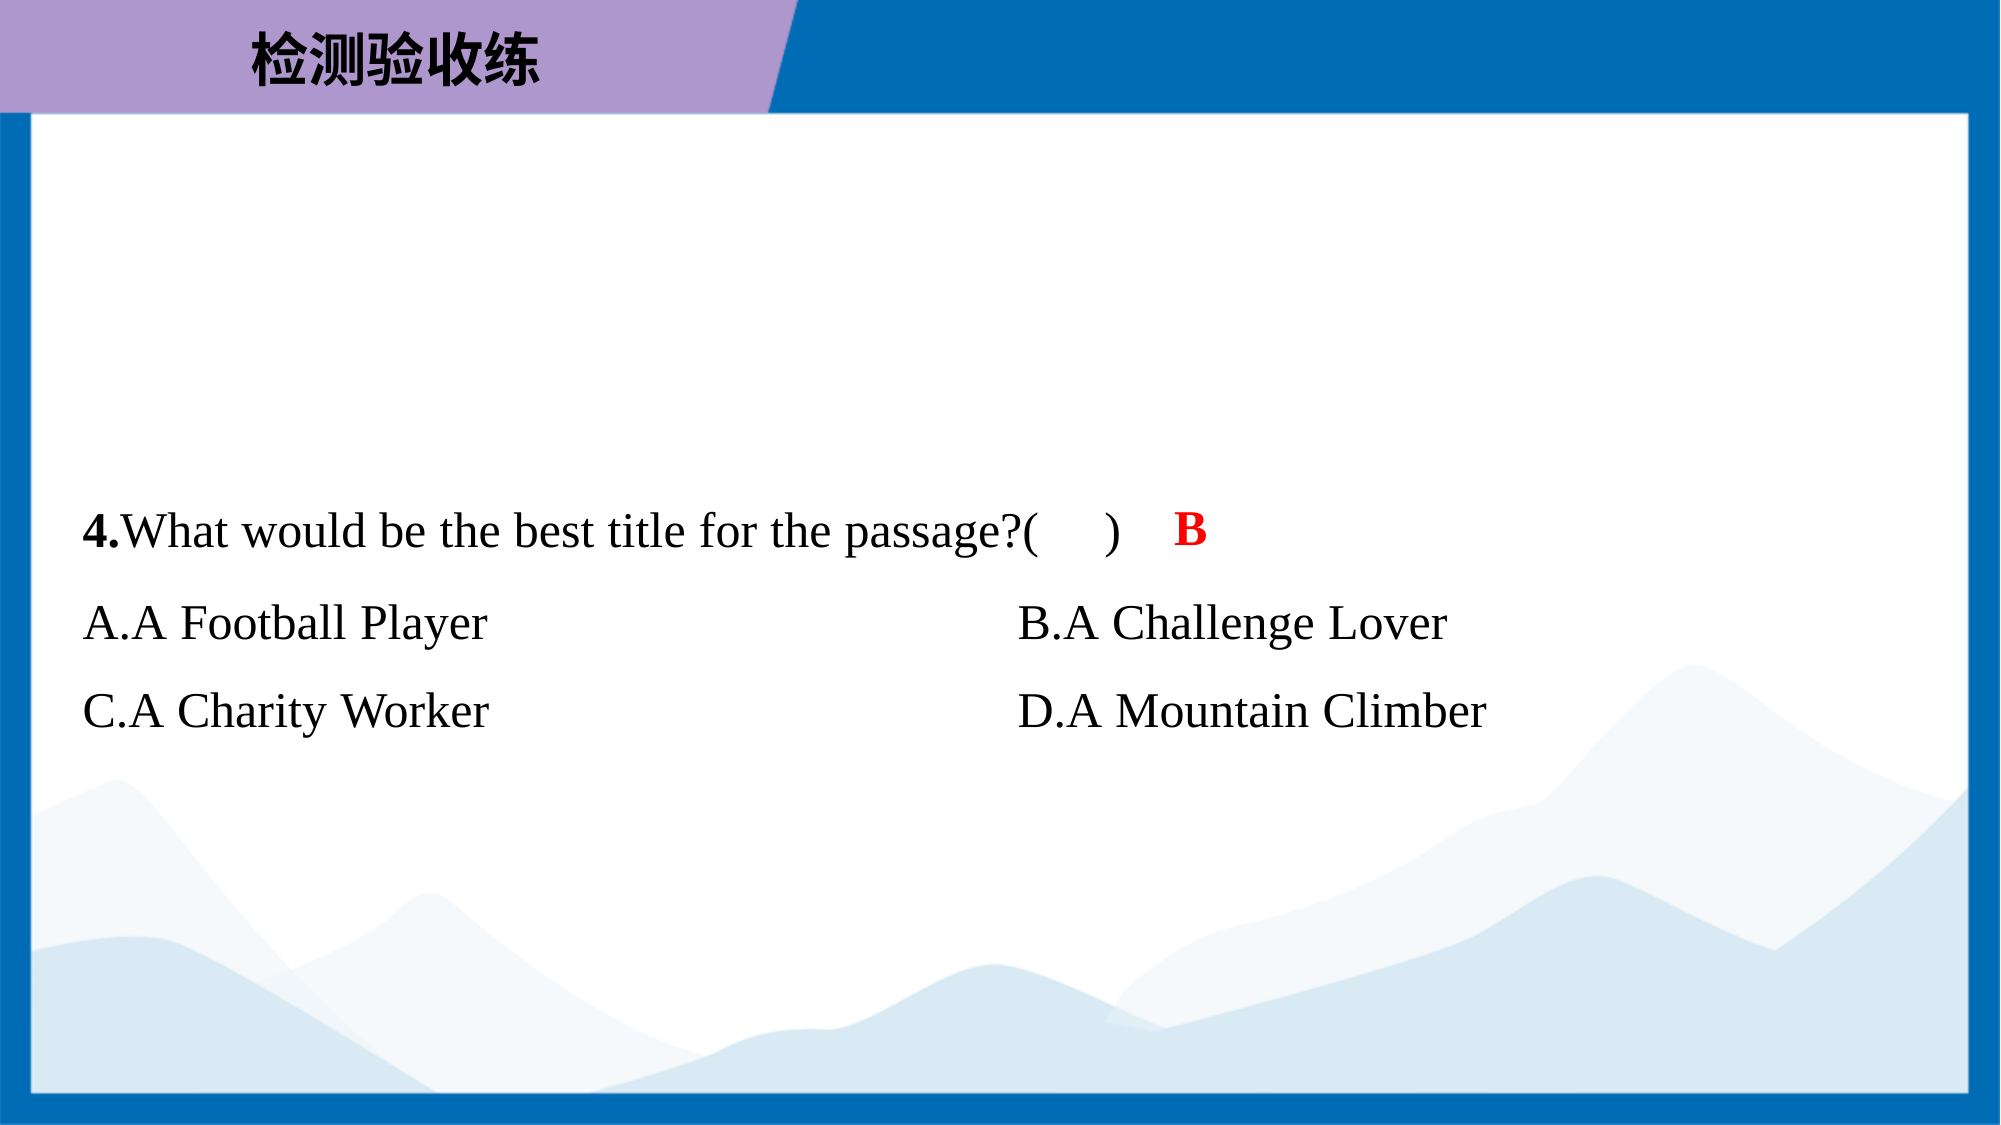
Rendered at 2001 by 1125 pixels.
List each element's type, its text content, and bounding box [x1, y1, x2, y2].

picture [0, 0, 2000, 1125]
text_box B [1156, 467, 1226, 547]
text_box 4.What would be the best title for the passage?( ) [82, 469, 1917, 548]
text_box A.A Football Player B.A Challenge Lover C.A Charity Worker D.A Mountain Climber [82, 558, 1917, 728]
